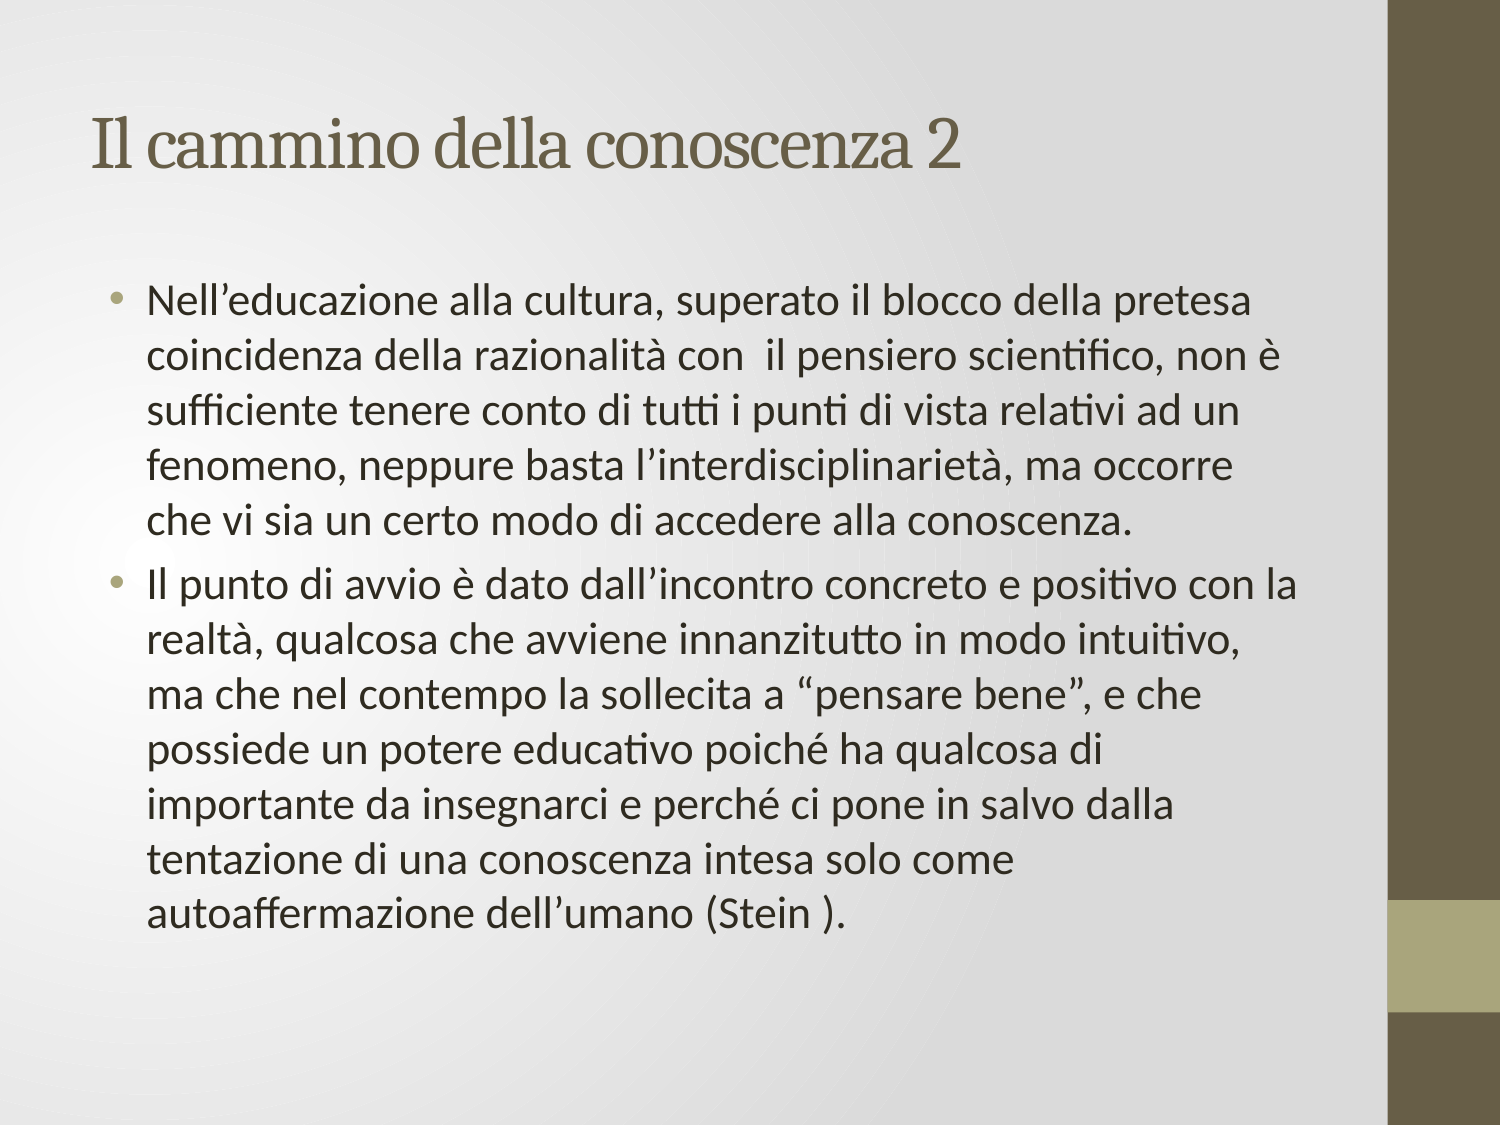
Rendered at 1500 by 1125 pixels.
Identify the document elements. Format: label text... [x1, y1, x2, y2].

list Nell’educazione alla cultura, superato il blocco della pretesa coincidenza della razionalità con il pensiero scientifico, non è sufficiente tenere conto di tutti i punti di vista relativi ad un fenomeno, neppure basta l’interdisciplinarietà, ma occorre che vi sia un certo modo di accedere alla conoscenza. Il punto di avvio è dato dall’incontro concreto e positivo con la realtà, qualcosa che avviene innanzitutto in modo intuitivo, ma che nel contempo la sollecita a “pensare bene”, e che possiede un potere educativo poiché ha qualcosa di importante da insegnarci e perché ci pone in salvo dalla tentazione di una conoscenza intesa solo come autoaffermazione dell’umano (Stein ). [75, 262, 1325, 1050]
title Il cammino della conoscenza 2 [75, 45, 1325, 233]
